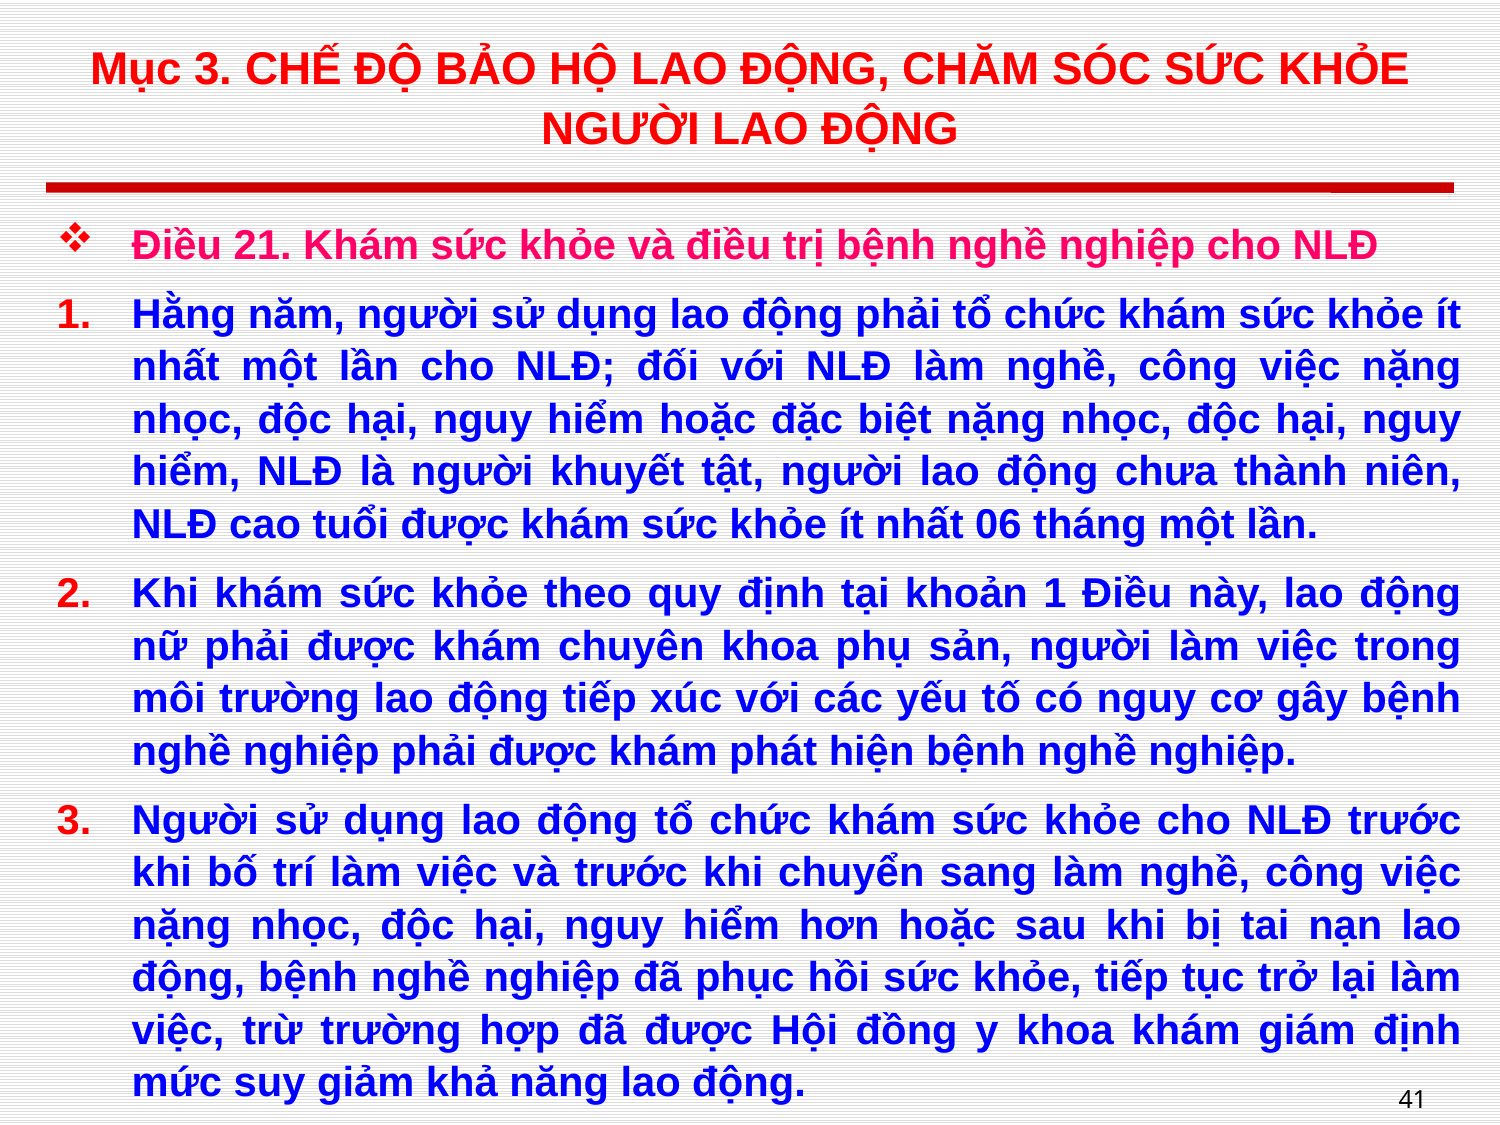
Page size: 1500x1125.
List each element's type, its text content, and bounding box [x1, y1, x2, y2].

title Mục 3. CHẾ ĐỘ BẢO HỘ LAO ĐỘNG, CHĂM SÓC SỨC KHỎE NGƯỜI LAO ĐỘNG [38, 24, 1463, 163]
text_box Điều 21. Khám sức khỏe và điều trị bệnh nghề nghiệp cho NLĐ Hằng năm, người sử dụng lao động phải tổ chức khám sức khỏe ít nhất một lần cho NLĐ; đối với NLĐ làm nghề, công việc nặng nhọc, độc hại, nguy hiểm hoặc đặc biệt nặng nhọc, độc hại, nguy hiểm, NLĐ là người khuyết tật, người lao động chưa thành niên, NLĐ cao tuổi được khám sức khỏe ít nhất 06 tháng một lần. Khi khám sức khỏe theo quy định tại khoản 1 Điều này, lao động nữ phải được khám chuyên khoa phụ sản, người làm việc trong môi trường lao động tiếp xúc với các yếu tố có nguy cơ gây bệnh nghề nghiệp phải được khám phát hiện bệnh nghề nghiệp. Người sử dụng lao động tổ chức khám sức khỏe cho NLĐ trước khi bố trí làm việc và trước khi chuyển sang làm nghề, công việc nặng nhọc, độc hại, nguy hiểm hơn hoặc sau khi bị tai nạn lao động, bệnh nghề nghiệp đã phục hồi sức khỏe, tiếp tục trở lại làm việc, trừ trường hợp đã được Hội đồng y khoa khám giám định mức suy giảm khả năng lao động. [23, 199, 1477, 1088]
